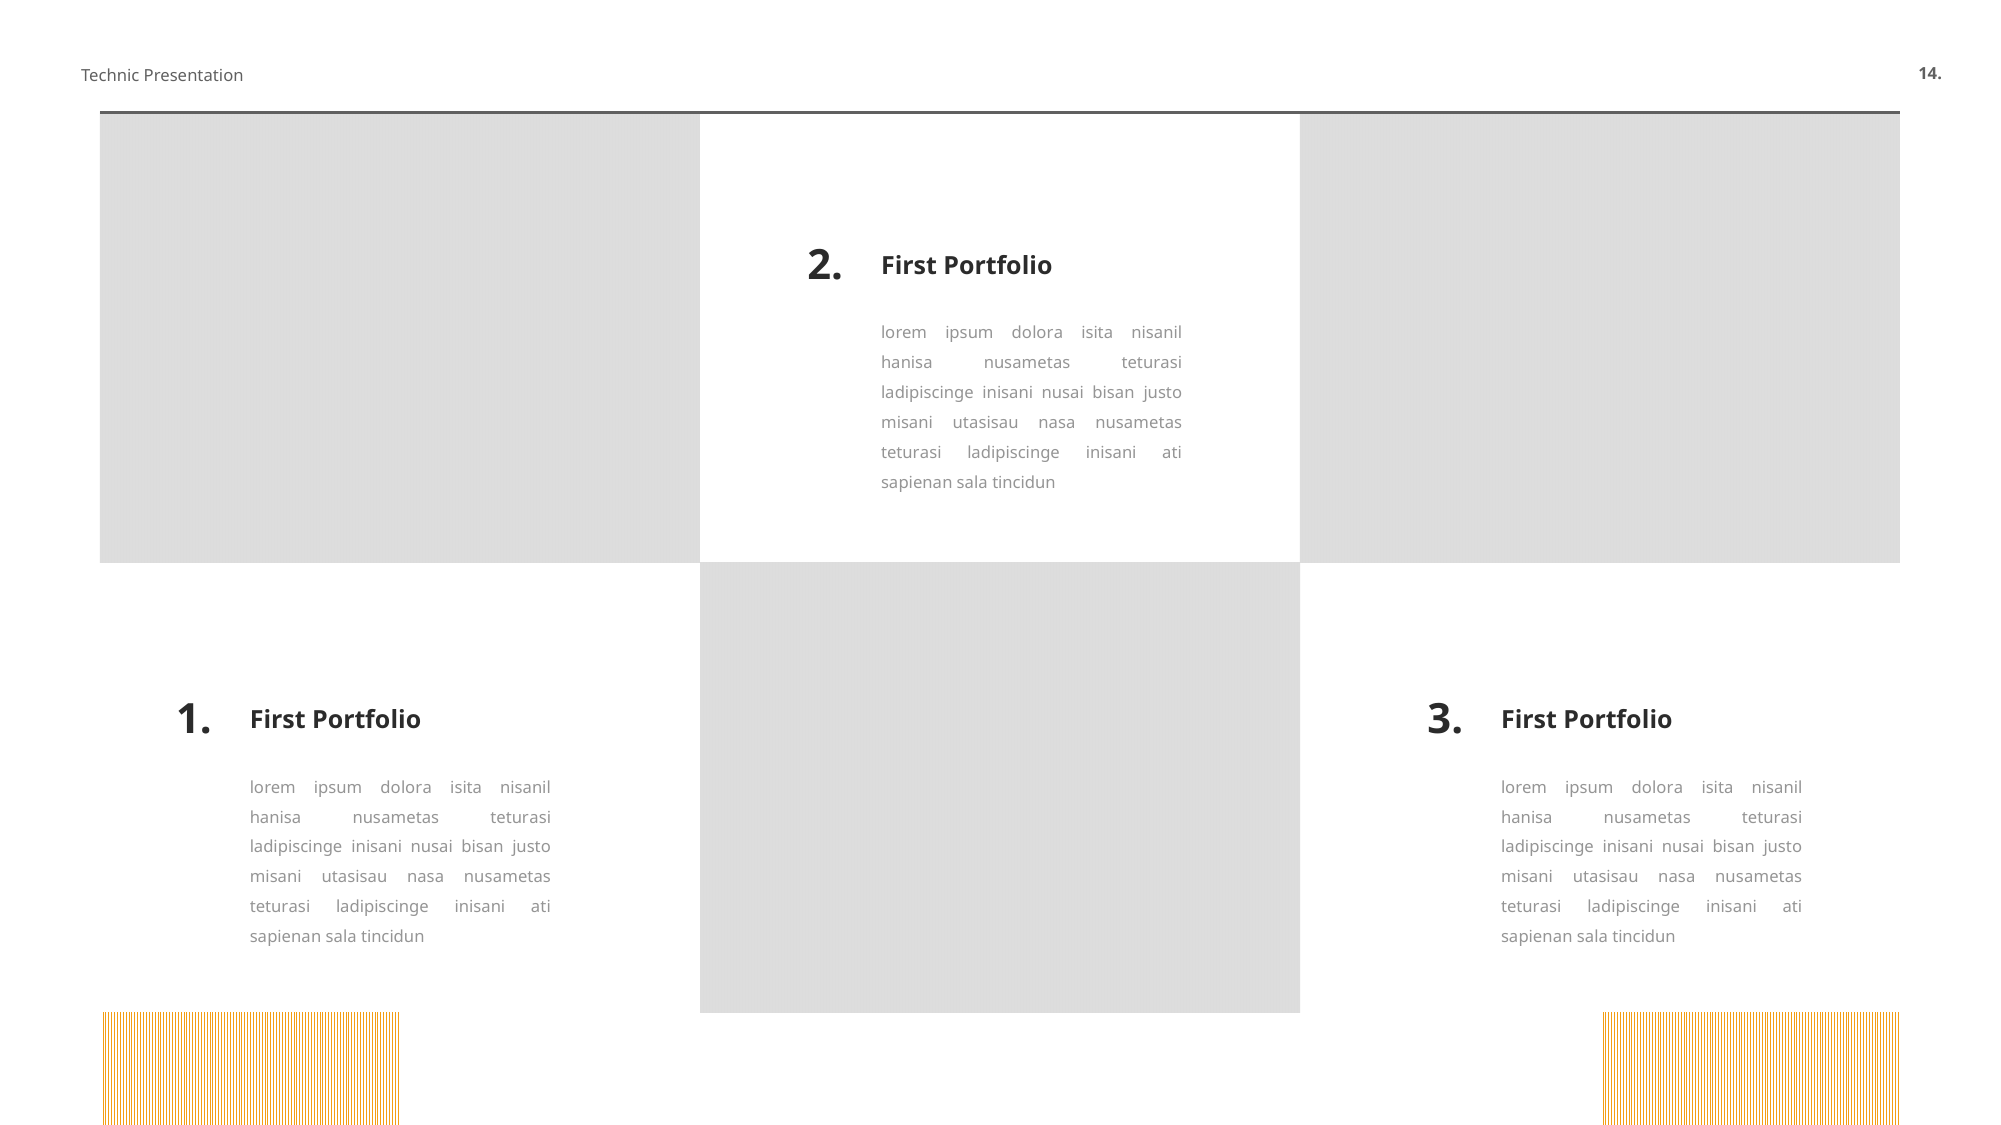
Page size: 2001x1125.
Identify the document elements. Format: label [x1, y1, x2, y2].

text_box [1382, 684, 1818, 923]
text_box [99, 1012, 1900, 1125]
text_box [762, 230, 1197, 469]
picture [99, 113, 1900, 1012]
text_box [131, 684, 566, 923]
text_box [83, 55, 1918, 93]
